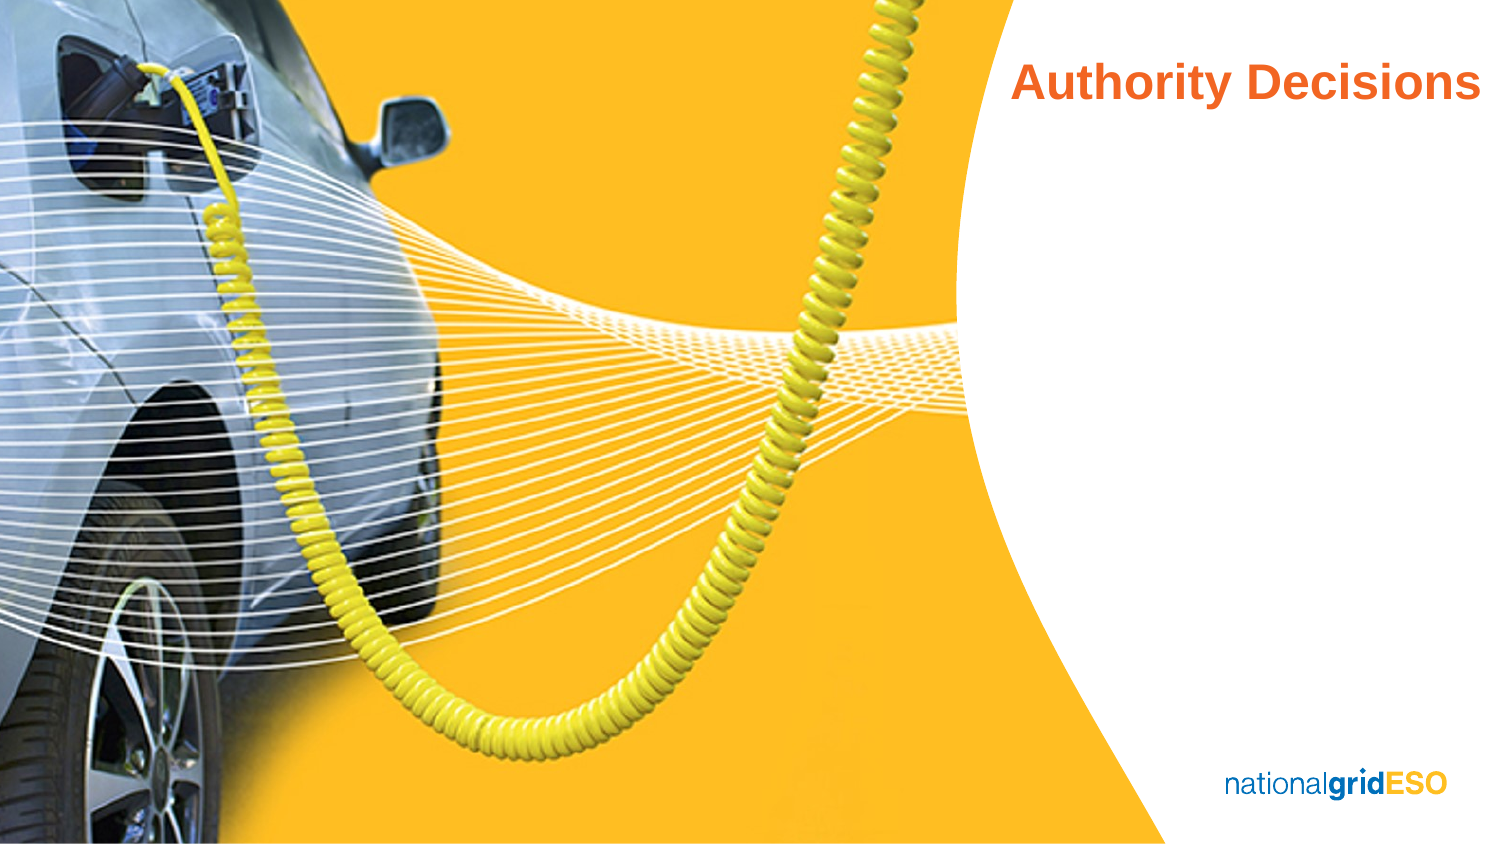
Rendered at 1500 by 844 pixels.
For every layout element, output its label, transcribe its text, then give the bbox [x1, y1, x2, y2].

text_box Authority Decisions [1170, 61, 1483, 111]
picture [0, 0, 1166, 844]
